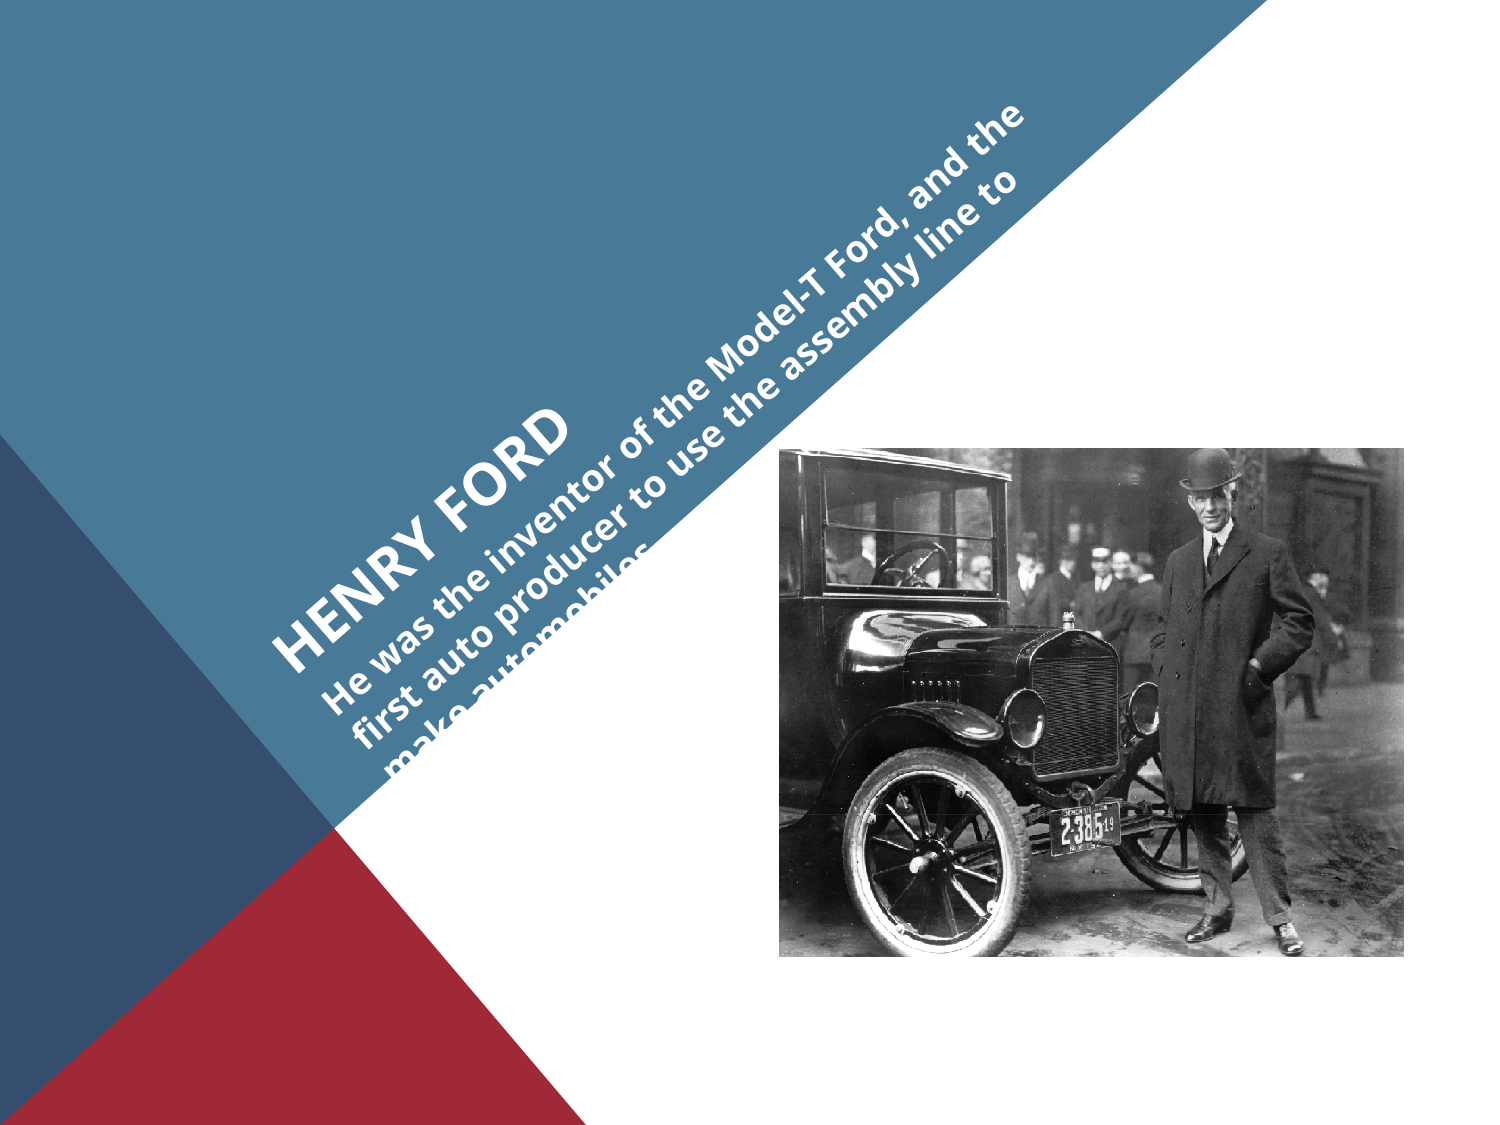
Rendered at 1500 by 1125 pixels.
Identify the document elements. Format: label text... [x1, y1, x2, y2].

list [778, 447, 1404, 957]
title Henry Ford [174, 0, 938, 696]
list He was the inventor of the Model-T Ford, and the first auto producer to use the assembly line to make automobiles. [295, 70, 1081, 772]
